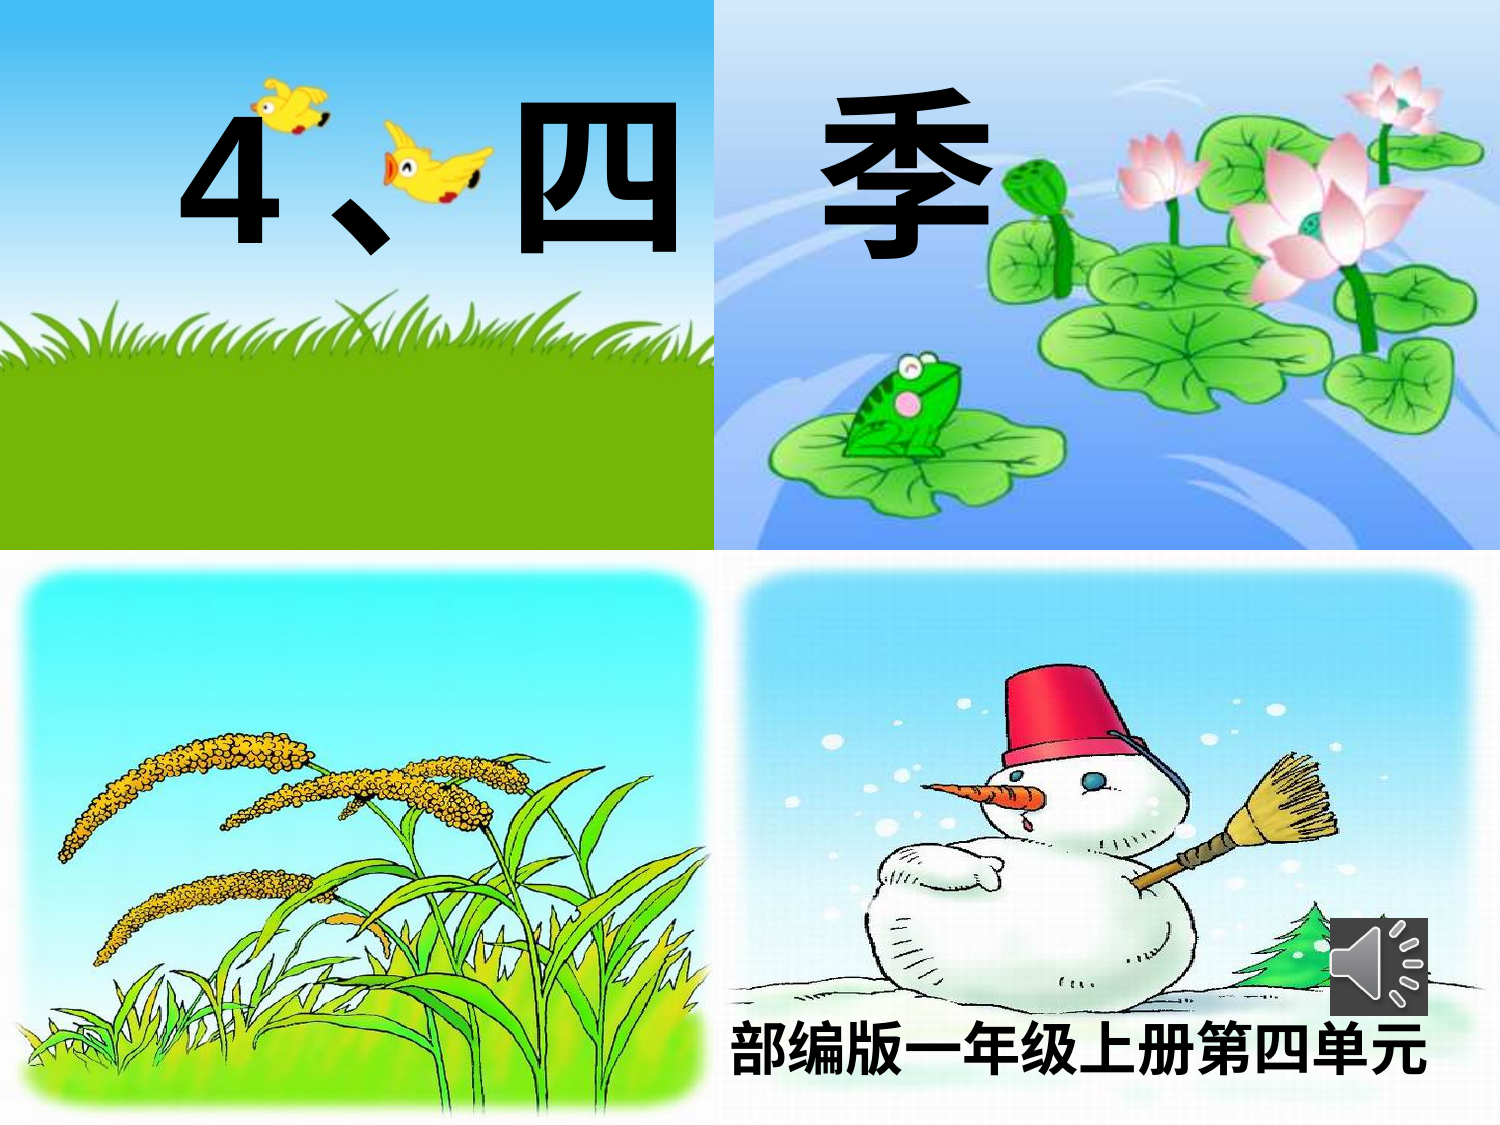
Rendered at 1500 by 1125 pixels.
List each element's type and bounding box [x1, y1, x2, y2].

picture [0, 0, 1500, 1125]
list [0, 550, 713, 1125]
